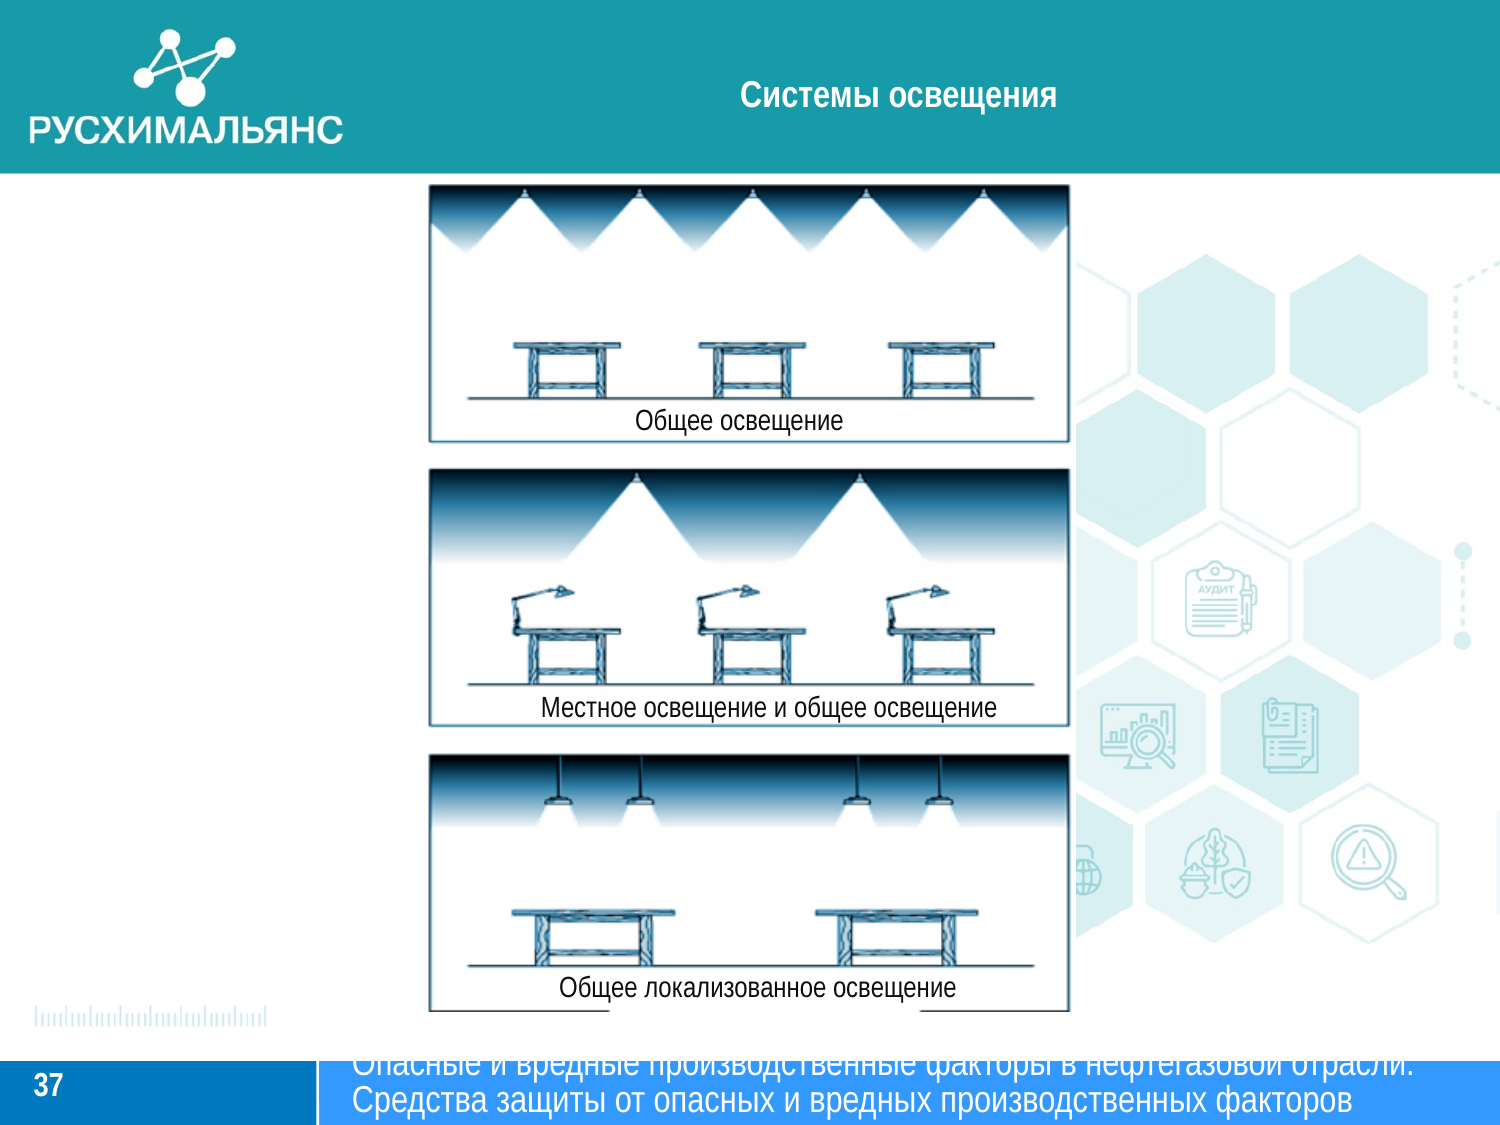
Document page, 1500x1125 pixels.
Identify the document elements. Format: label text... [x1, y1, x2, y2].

picture [0, 0, 1500, 1061]
slide_number 36 [33, 1068, 278, 1122]
footer Опасные и вредные производственные факторы в нефтегазовой отрасли. Средства защиты от опасных и вредных производственных факторов [351, 1067, 1500, 1122]
